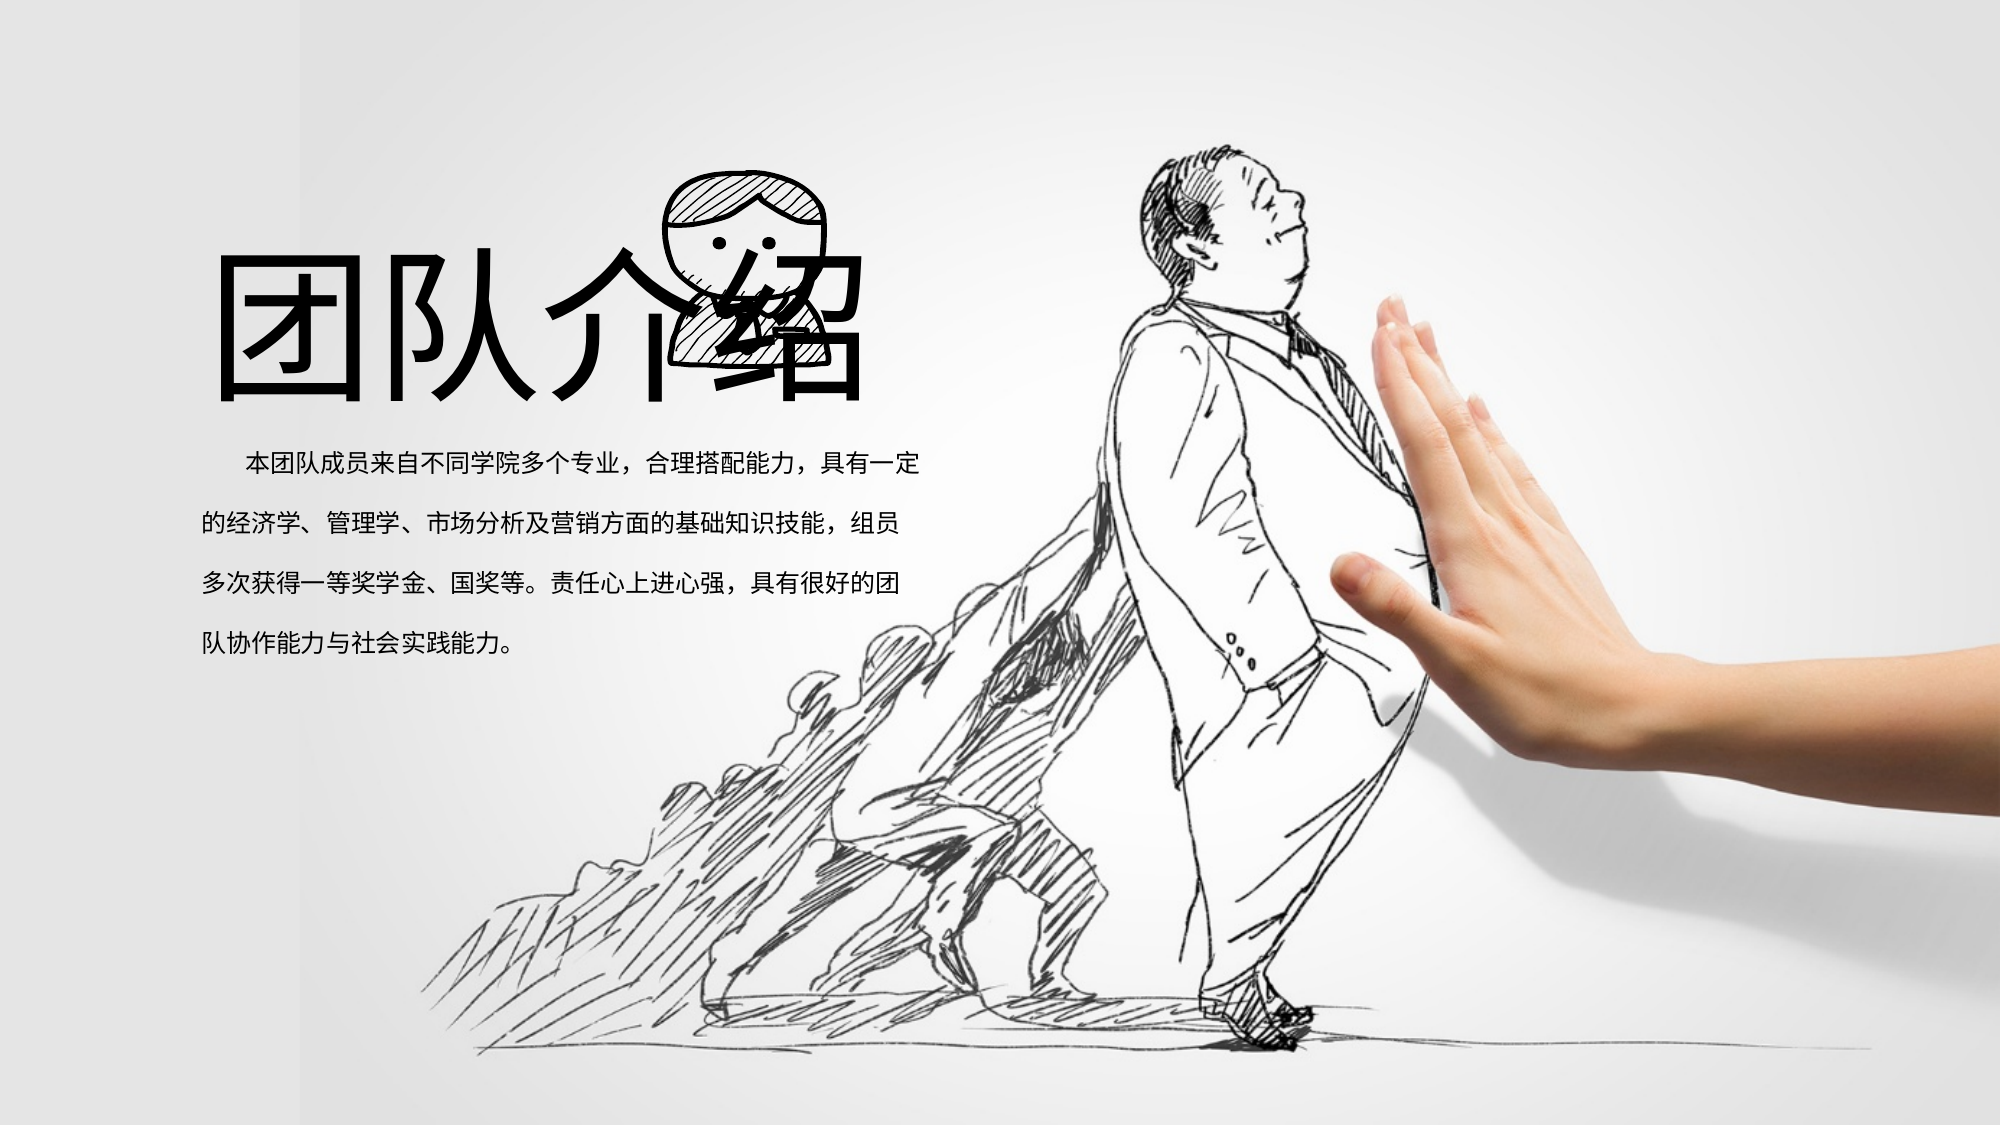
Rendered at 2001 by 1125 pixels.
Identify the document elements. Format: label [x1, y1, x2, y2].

text_box [661, 169, 832, 369]
picture [0, 0, 2000, 1125]
